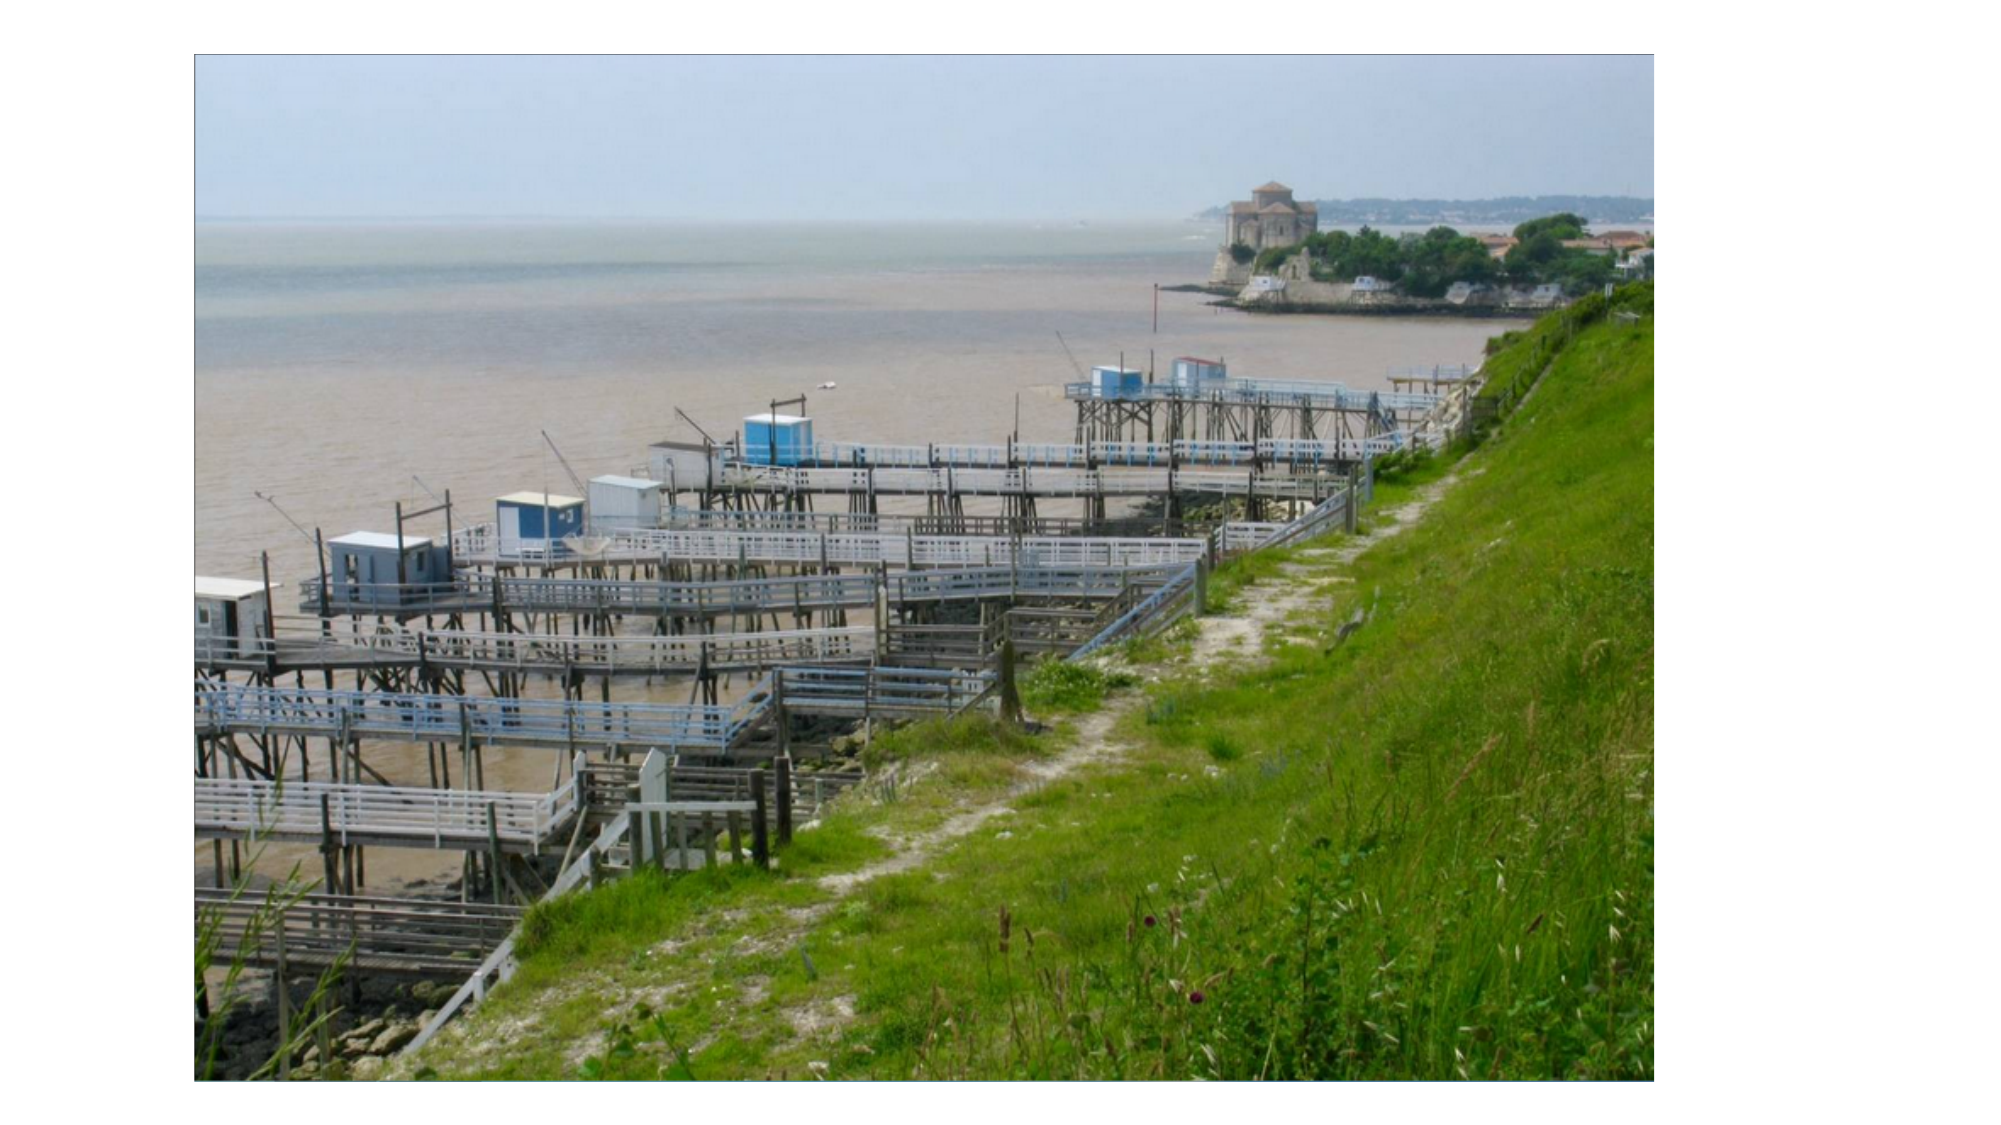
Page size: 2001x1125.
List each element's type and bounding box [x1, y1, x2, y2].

picture [194, 54, 1655, 1082]
